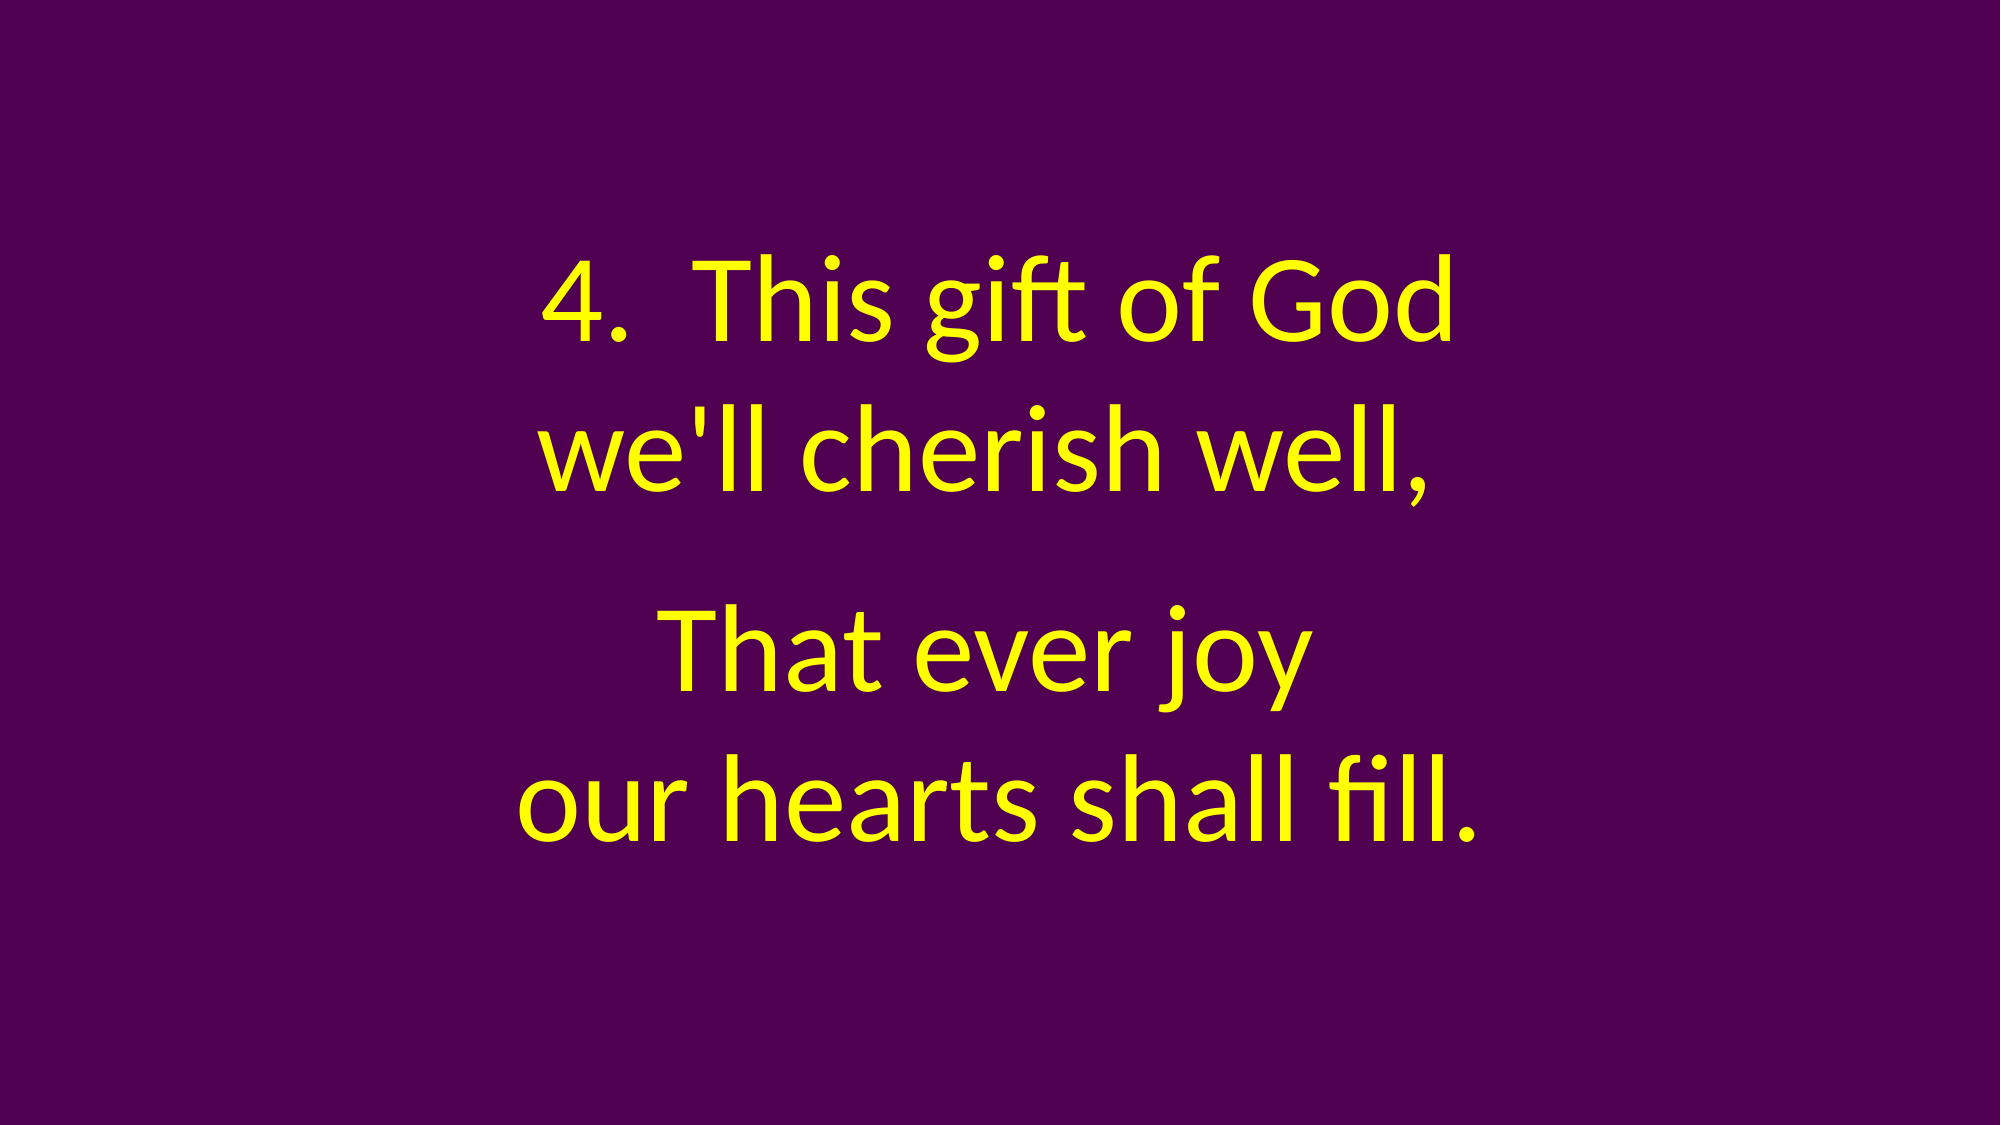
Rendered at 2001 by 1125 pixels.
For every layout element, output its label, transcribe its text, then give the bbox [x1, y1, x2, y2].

text_box 4. This gift of God we'll cherish well, That ever joy our hearts shall fill. [0, 208, 2000, 874]
